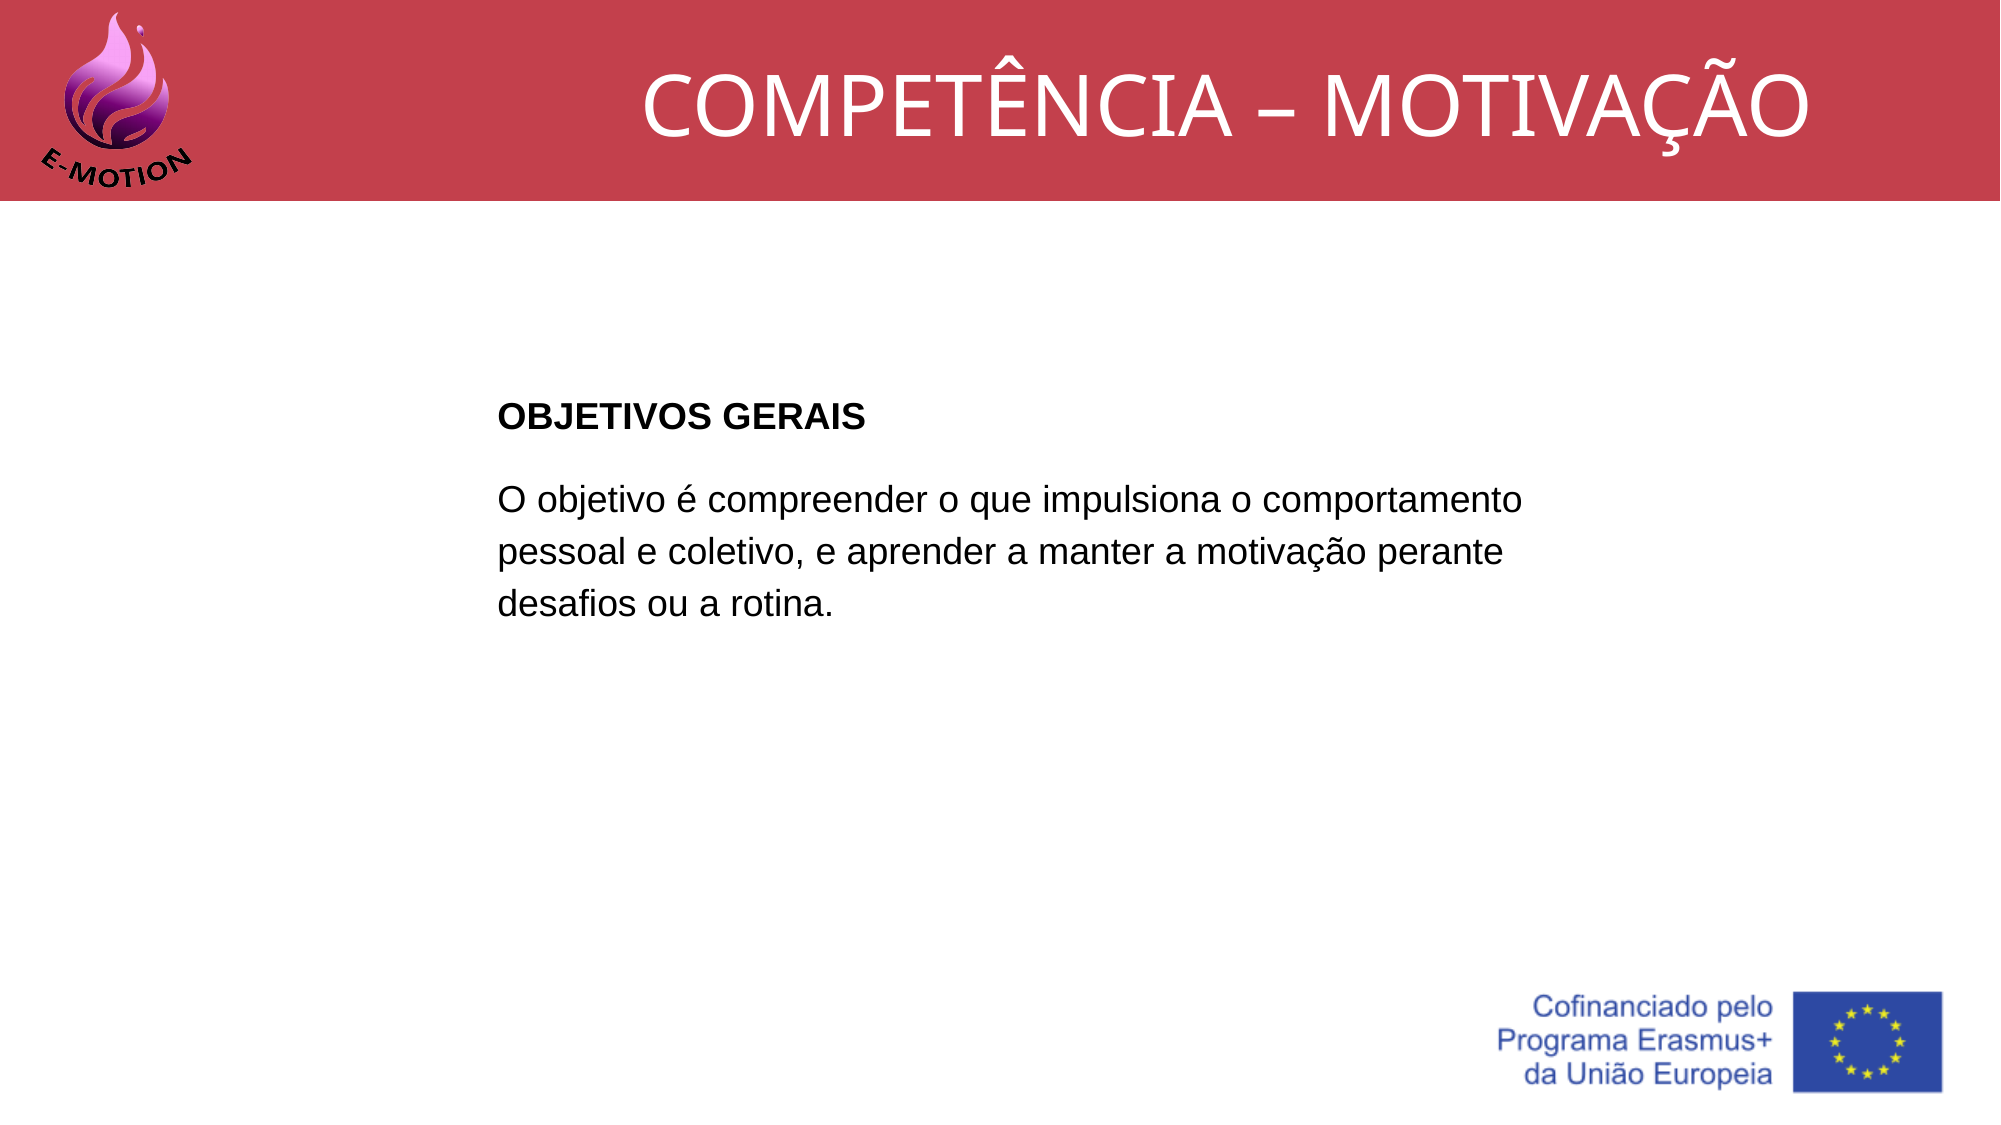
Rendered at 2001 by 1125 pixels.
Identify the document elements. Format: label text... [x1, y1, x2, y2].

text_box COMPETÊNCIA – MOTIVAÇÃO [257, 55, 1830, 192]
picture [0, 0, 253, 247]
text_box OBJETIVOS GERAIS O objetivo é compreender o que impulsiona o comportamento pessoal e coletivo, e aprender a manter a motivação perante desafios ou a rotina. [482, 385, 1544, 708]
picture [1396, 955, 2000, 1125]
